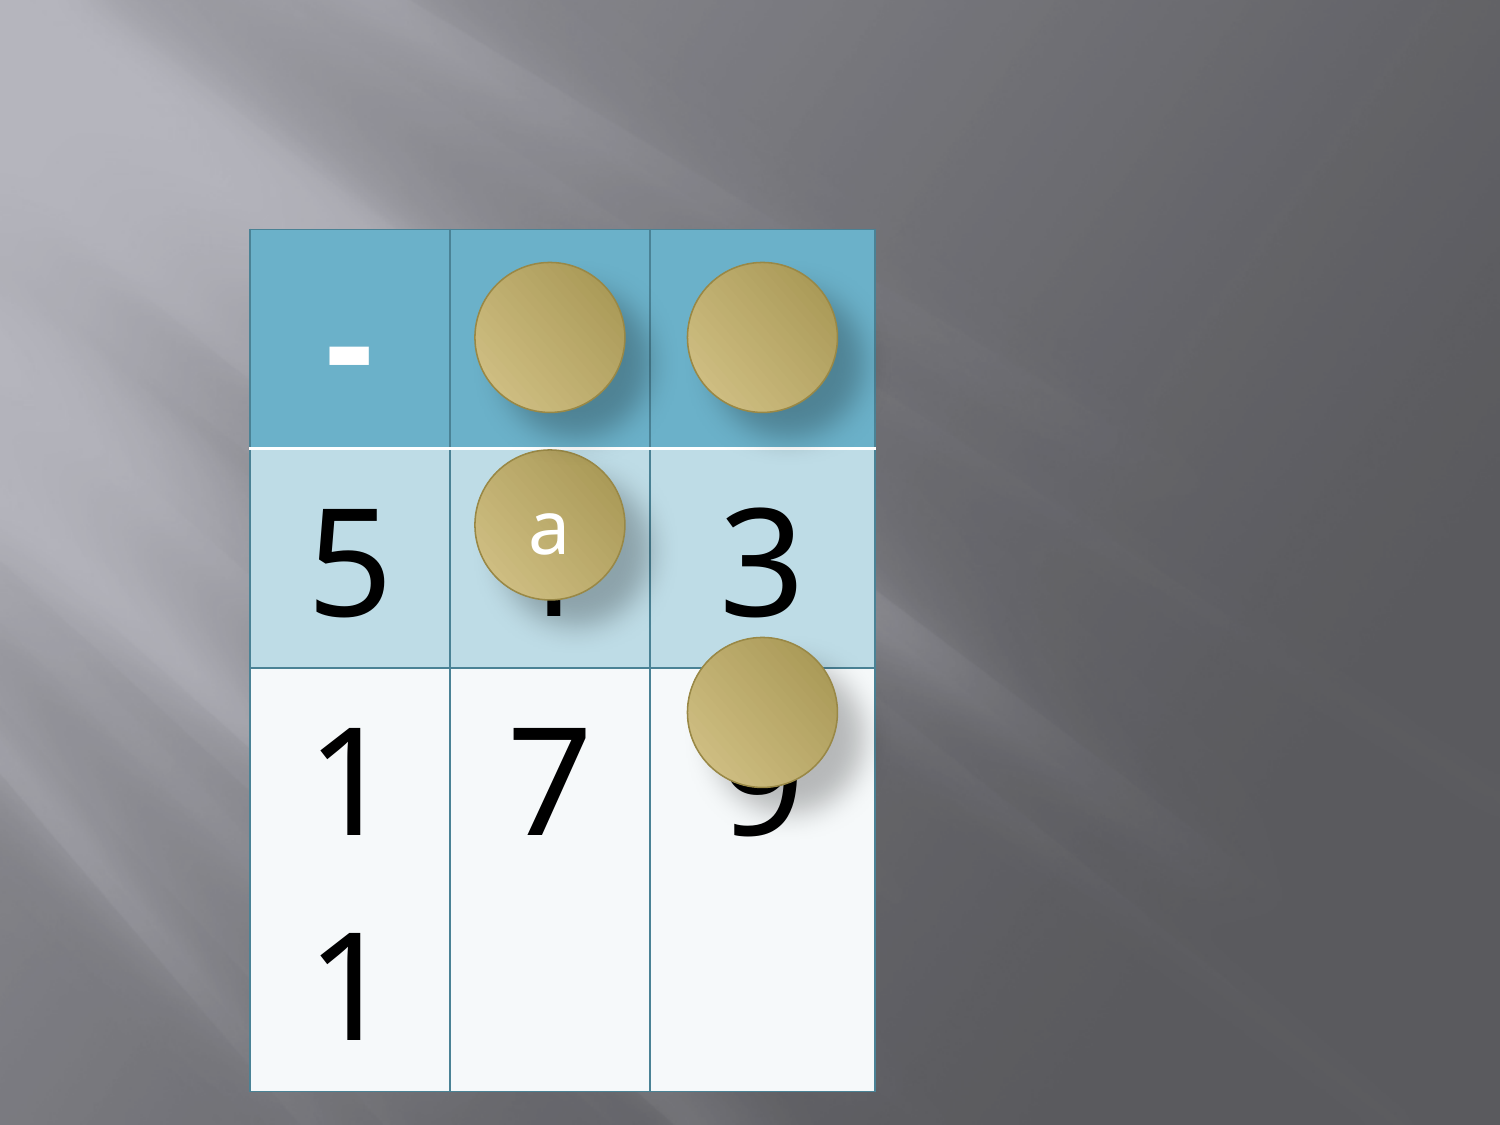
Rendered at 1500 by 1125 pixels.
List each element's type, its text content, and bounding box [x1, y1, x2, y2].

table_cell 5 [251, 450, 449, 667]
text_box [686, 261, 839, 414]
table_header 4 [451, 230, 649, 447]
text_box [474, 261, 626, 414]
text_box a [474, 449, 626, 601]
table_cell 1 [451, 450, 649, 667]
text_box [686, 636, 839, 789]
table_cell 3 [651, 450, 874, 667]
table_header - [251, 230, 449, 447]
table_cell 7 [451, 669, 649, 1091]
table_cell 11 [251, 669, 449, 1091]
table_header 2 [651, 230, 874, 447]
table_cell 9 [651, 669, 874, 1091]
